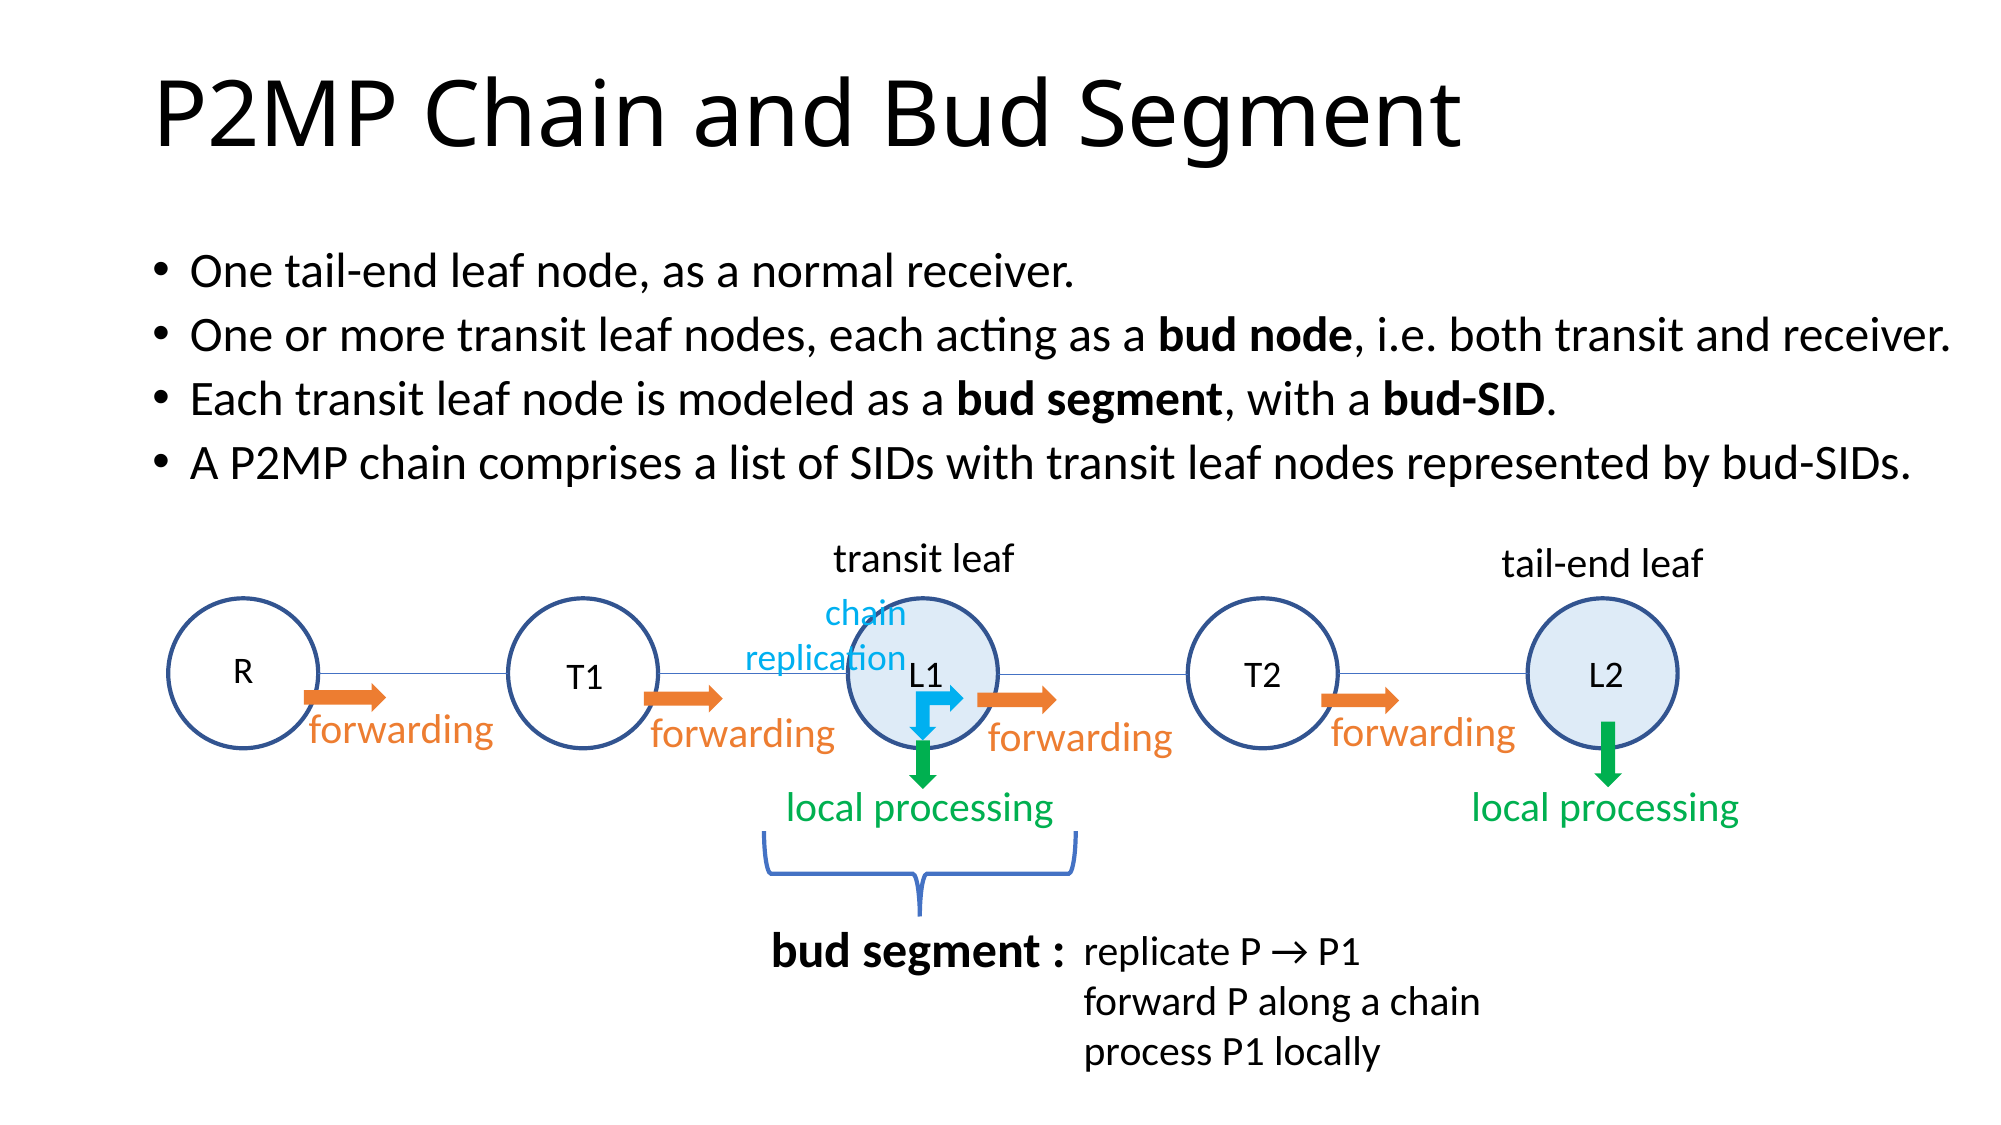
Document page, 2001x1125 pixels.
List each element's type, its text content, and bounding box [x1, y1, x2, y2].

text_box [1526, 597, 1672, 696]
text_box L1 [862, 642, 990, 703]
text_box T1 [524, 644, 646, 705]
text_box [976, 683, 1059, 717]
text_box [1675, 650, 1679, 697]
text_box [927, 707, 953, 749]
text_box R [182, 638, 304, 699]
text_box L2 [1538, 642, 1675, 703]
text_box [1600, 720, 1617, 772]
text_box [1208, 703, 1296, 750]
text_box [906, 682, 966, 742]
text_box local processing [1399, 772, 1812, 838]
text_box [507, 597, 660, 694]
text_box transit leaf [798, 529, 1050, 589]
text_box chain replication [667, 580, 922, 686]
text_box P2MP Chain and Bud Segment [137, 59, 1863, 237]
text_box tail-end leaf [1440, 529, 1765, 593]
text_box T2 [1202, 642, 1324, 703]
text_box bud segment : [737, 910, 1100, 985]
text_box forwarding [274, 694, 529, 760]
text_box forwarding [1296, 696, 1551, 762]
text_box [642, 686, 724, 698]
text_box [1186, 597, 1339, 702]
text_box [847, 686, 862, 698]
text_box [167, 597, 320, 750]
text_box forwarding [953, 702, 1208, 767]
text_box local processing [722, 772, 1117, 838]
text_box [763, 831, 1077, 917]
text_box [922, 597, 999, 691]
text_box [1551, 703, 1673, 750]
text_box replicate P → P1 forward P along a chain process P1 locally [1068, 916, 1592, 1082]
text_box forwarding [616, 698, 870, 764]
text_box [1320, 684, 1397, 696]
text_box [906, 739, 940, 791]
text_box [870, 703, 918, 749]
text_box [529, 705, 616, 750]
text_box One tail-end leaf node, as a normal receiver. One or more transit leaf nodes, each acting as a bud node, i.e. both transit and receiver. Each transit leaf node is modeled as a bud segment, with a bud-SID. A P2MP chain comprises a list of SIDs with transit leaf nodes represented by bud-SIDs. [137, 237, 2000, 529]
text_box [302, 680, 385, 694]
